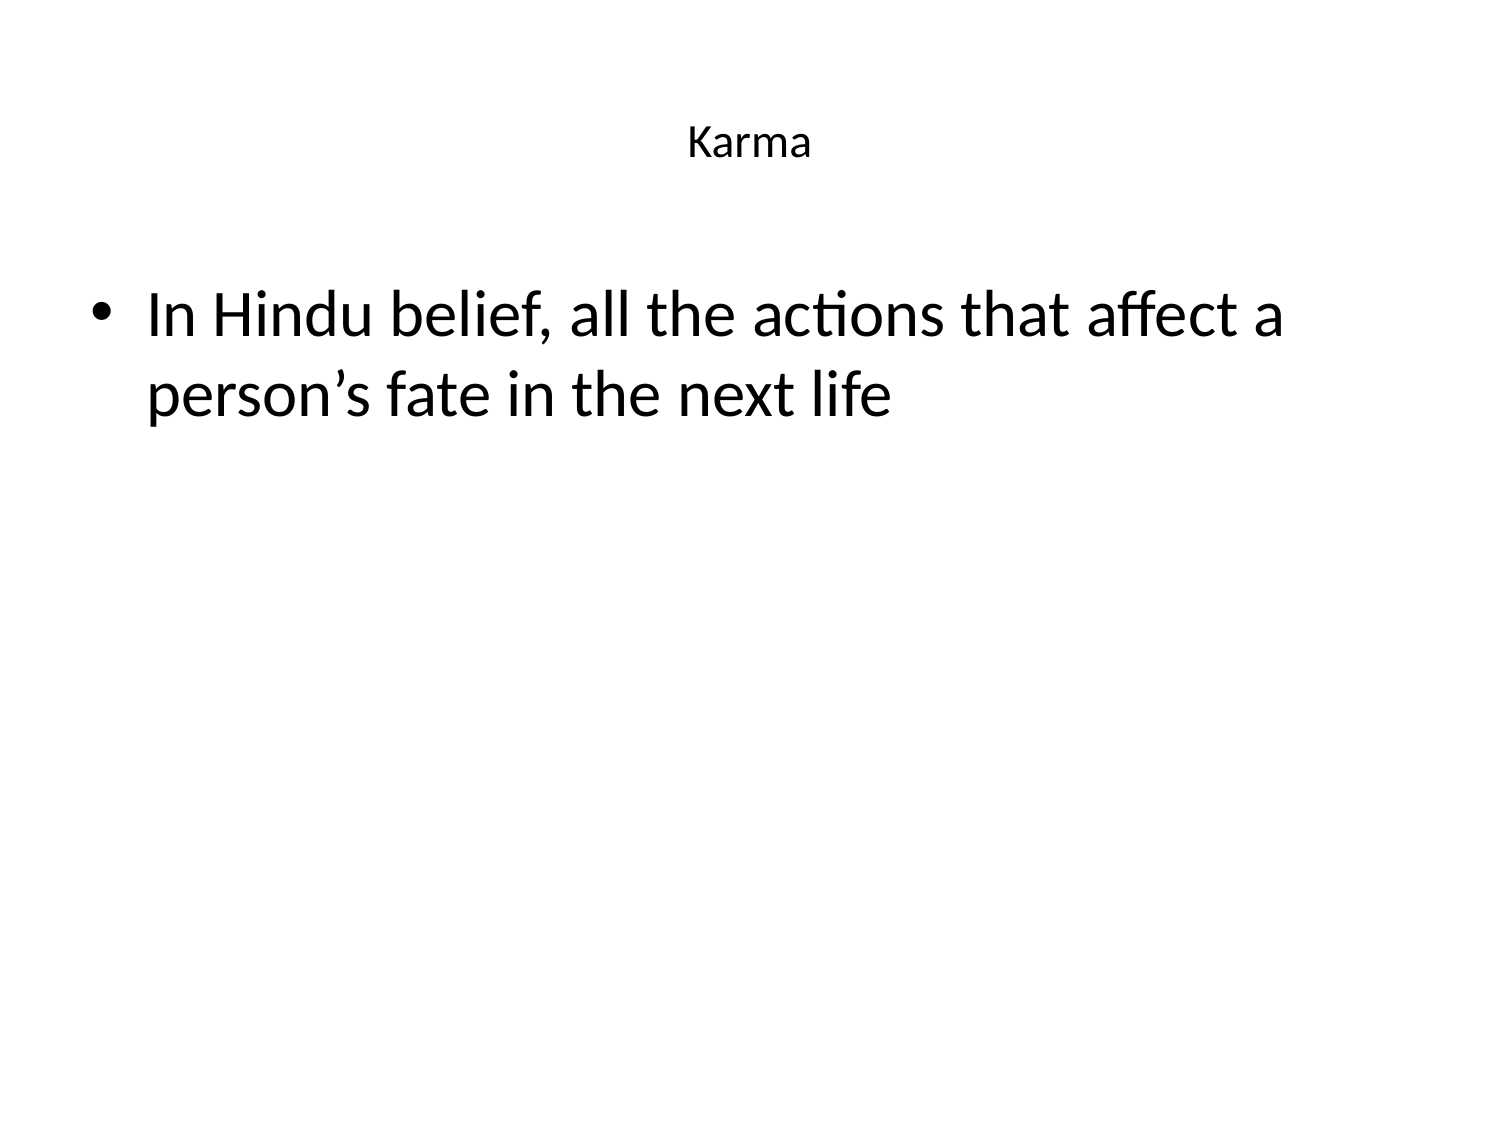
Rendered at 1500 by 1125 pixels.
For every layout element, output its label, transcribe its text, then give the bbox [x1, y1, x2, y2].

list In Hindu belief, all the actions that affect a person’s fate in the next life [75, 262, 1425, 1005]
title Karma [75, 45, 1425, 233]
